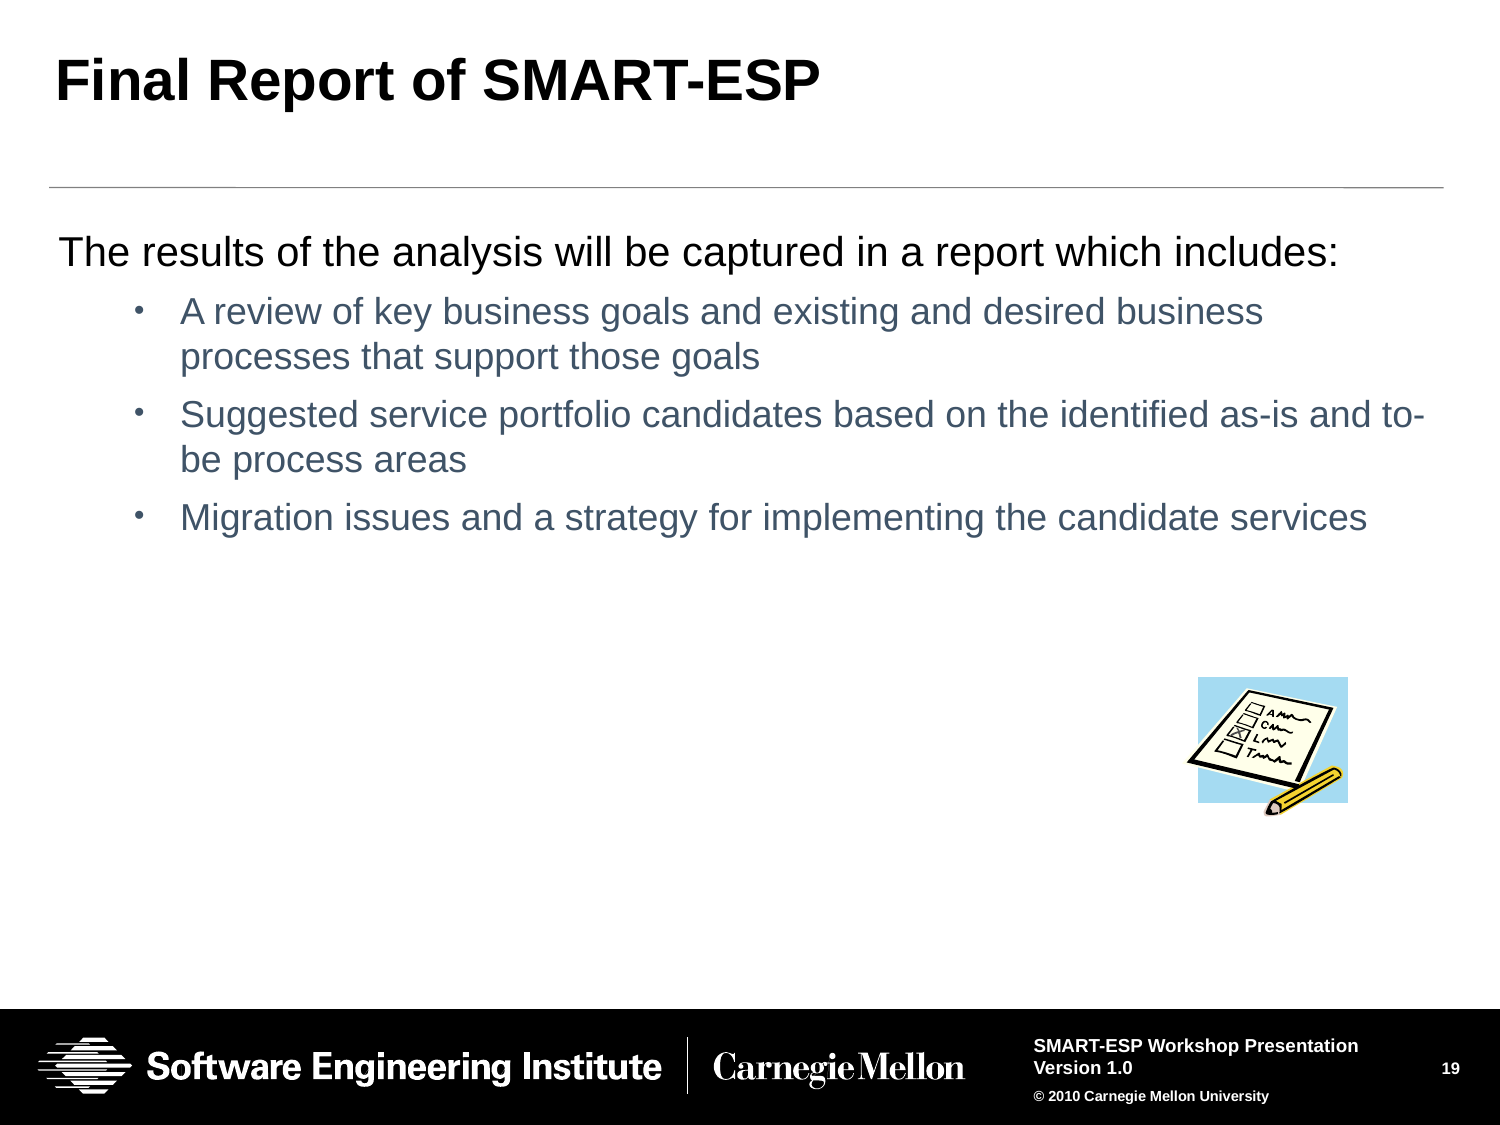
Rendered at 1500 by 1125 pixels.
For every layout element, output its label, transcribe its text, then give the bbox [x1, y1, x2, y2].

list The results of the analysis will be captured in a report which includes: A review of key business goals and existing and desired business processes that support those goals Suggested service portfolio candidates based on the identified as-is and to-be process areas Migration issues and a strategy for implementing the candidate services [58, 224, 1438, 953]
picture [1181, 676, 1349, 818]
title Final Report of SMART-ESP [55, 49, 1451, 114]
